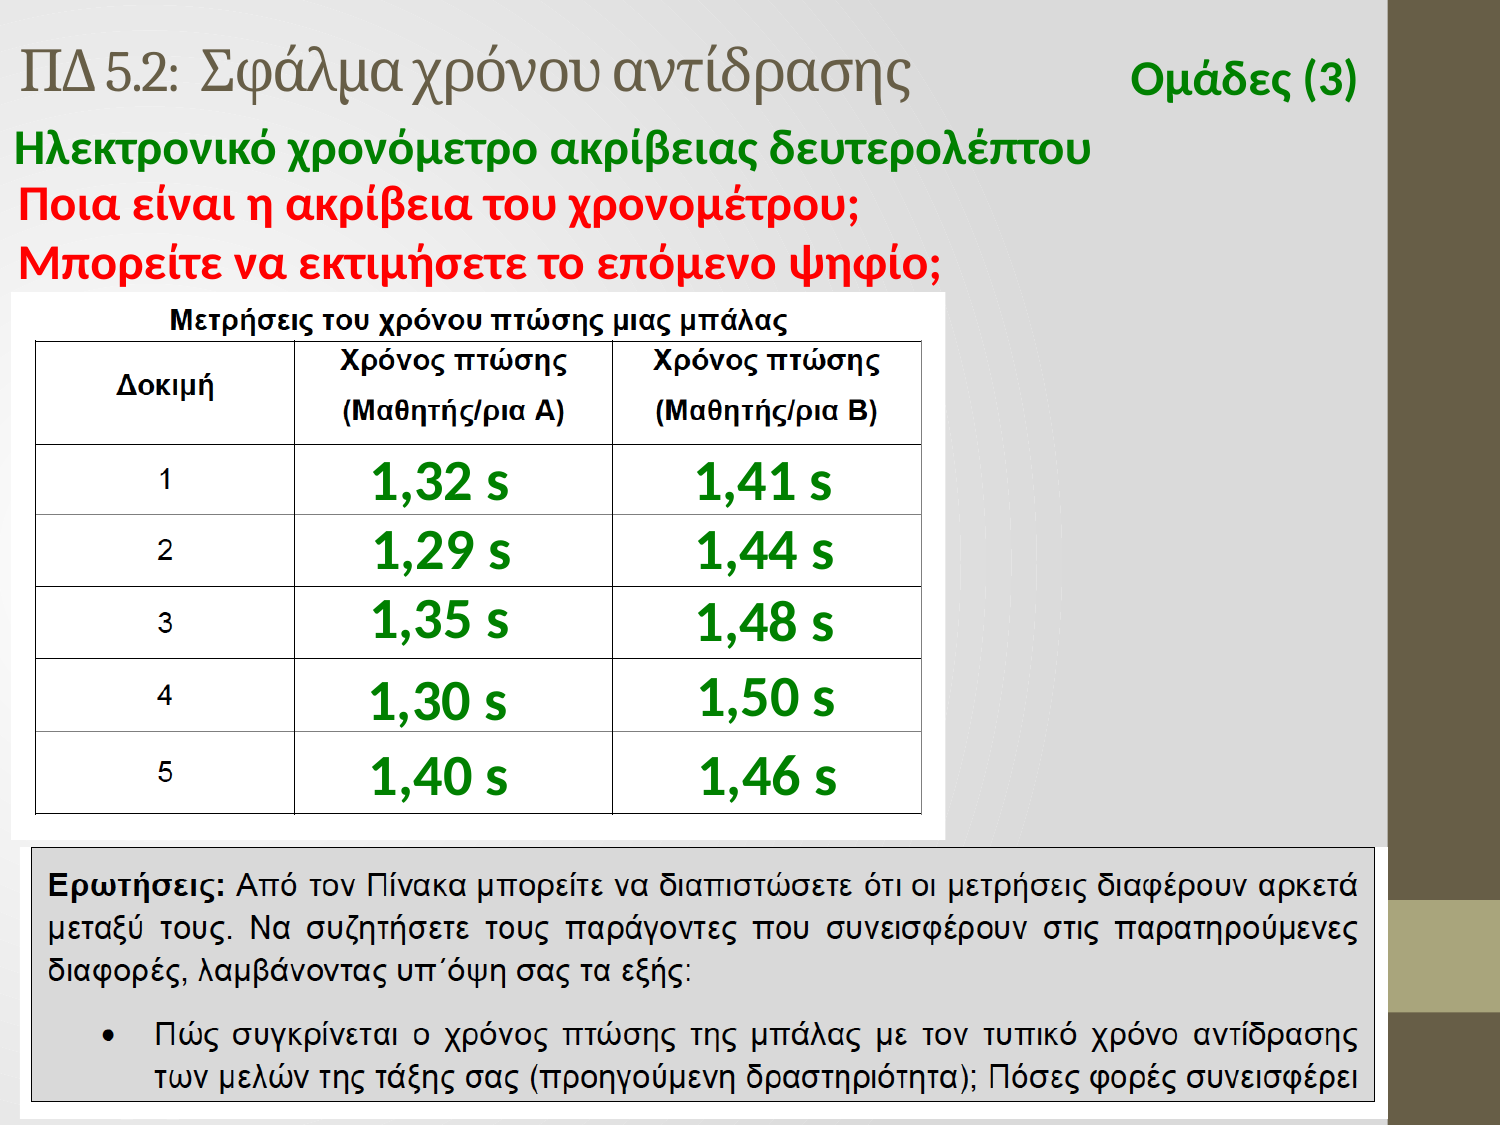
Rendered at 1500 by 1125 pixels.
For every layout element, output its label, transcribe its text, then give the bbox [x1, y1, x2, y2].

text_box Μπορείτε να εκτιμήσετε το επόμενο ψηφίο; [2, 222, 1025, 297]
text_box Ποια είναι η ακρίβεια του χρονομέτρου; [3, 182, 1009, 222]
text_box Ηλεκτρονικό χρονόμετρο ακρίβειας δευτερολέπτου [0, 107, 1108, 182]
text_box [10, 291, 946, 841]
picture [19, 846, 1389, 1120]
title ΠΔ 5.2: Σφάλμα χρόνου αντίδρασης [4, 0, 1255, 162]
text_box Ομάδες (3) [1115, 37, 1374, 113]
